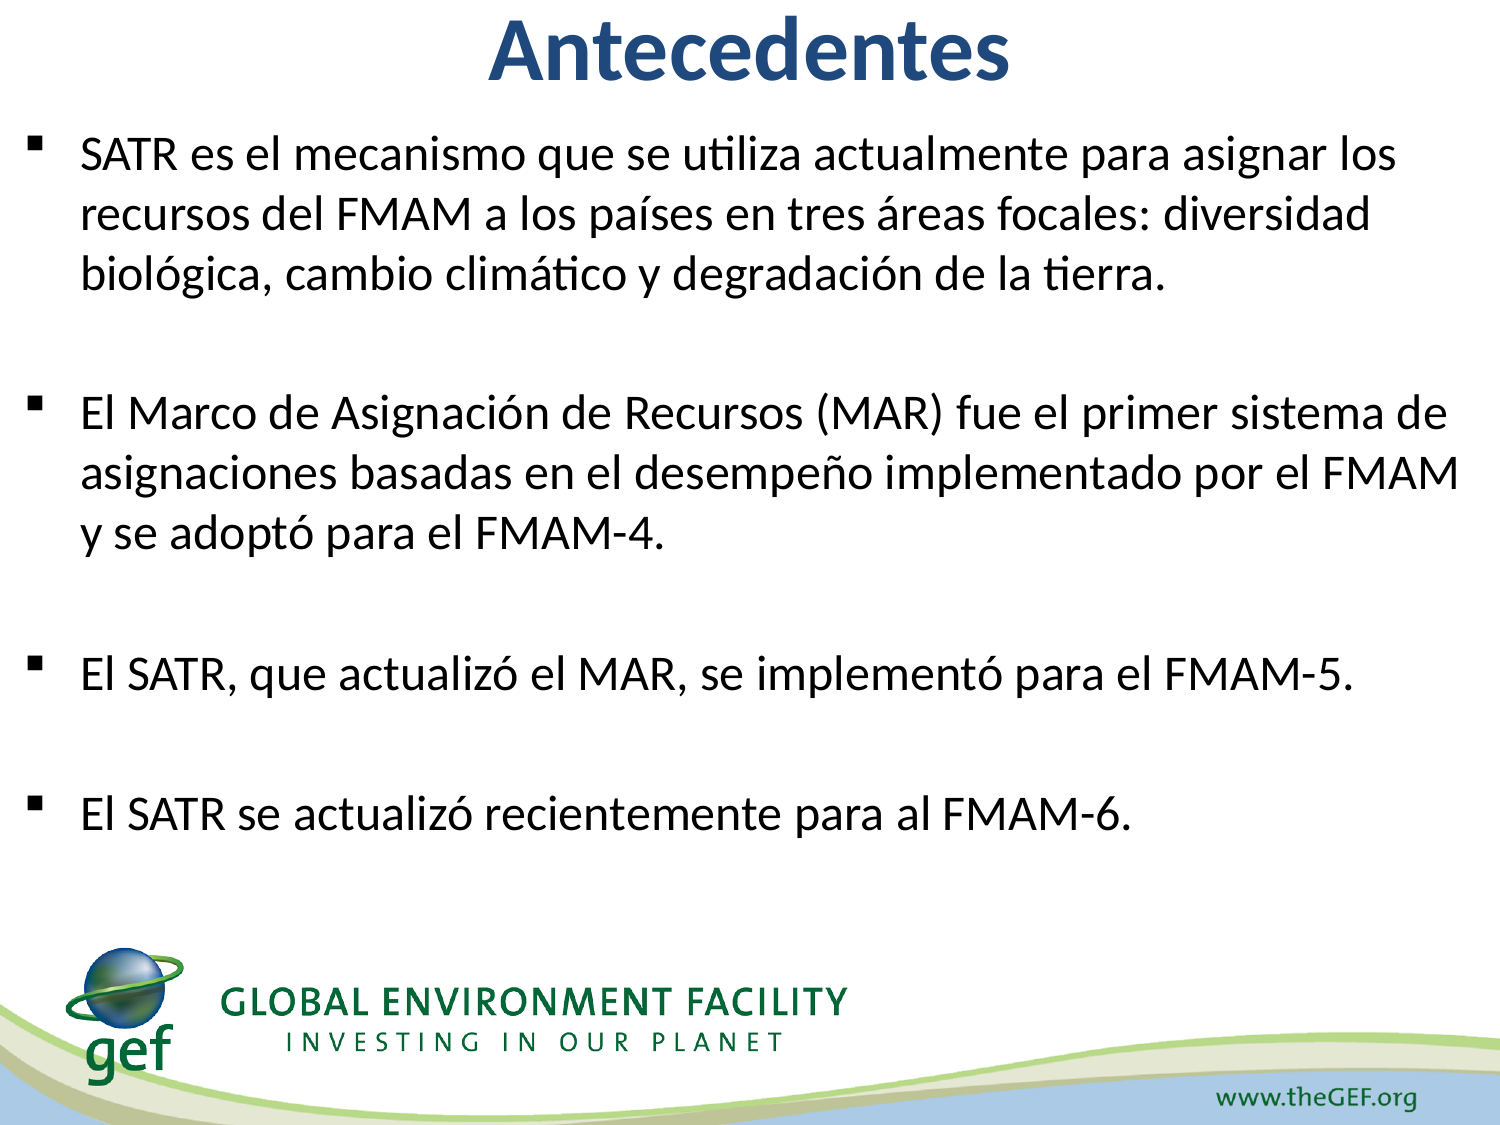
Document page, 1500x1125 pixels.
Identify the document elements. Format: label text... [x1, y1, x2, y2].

title Antecedentes [74, 0, 1426, 88]
picture [0, 920, 1500, 1125]
list SATR es el mecanismo que se utiliza actualmente para asignar los recursos del FMAM a los países en tres áreas focales: diversidad biológica, cambio climático y degradación de la tierra. El Marco de Asignación de Recursos (MAR) fue el primer sistema de asignaciones basadas en el desempeño implementado por el FMAM y se adoptó para el FMAM-4. El SATR, que actualizó el MAR, se implementó para el FMAM-5. El SATR se actualizó recientemente para al FMAM-6. [8, 112, 1500, 1001]
